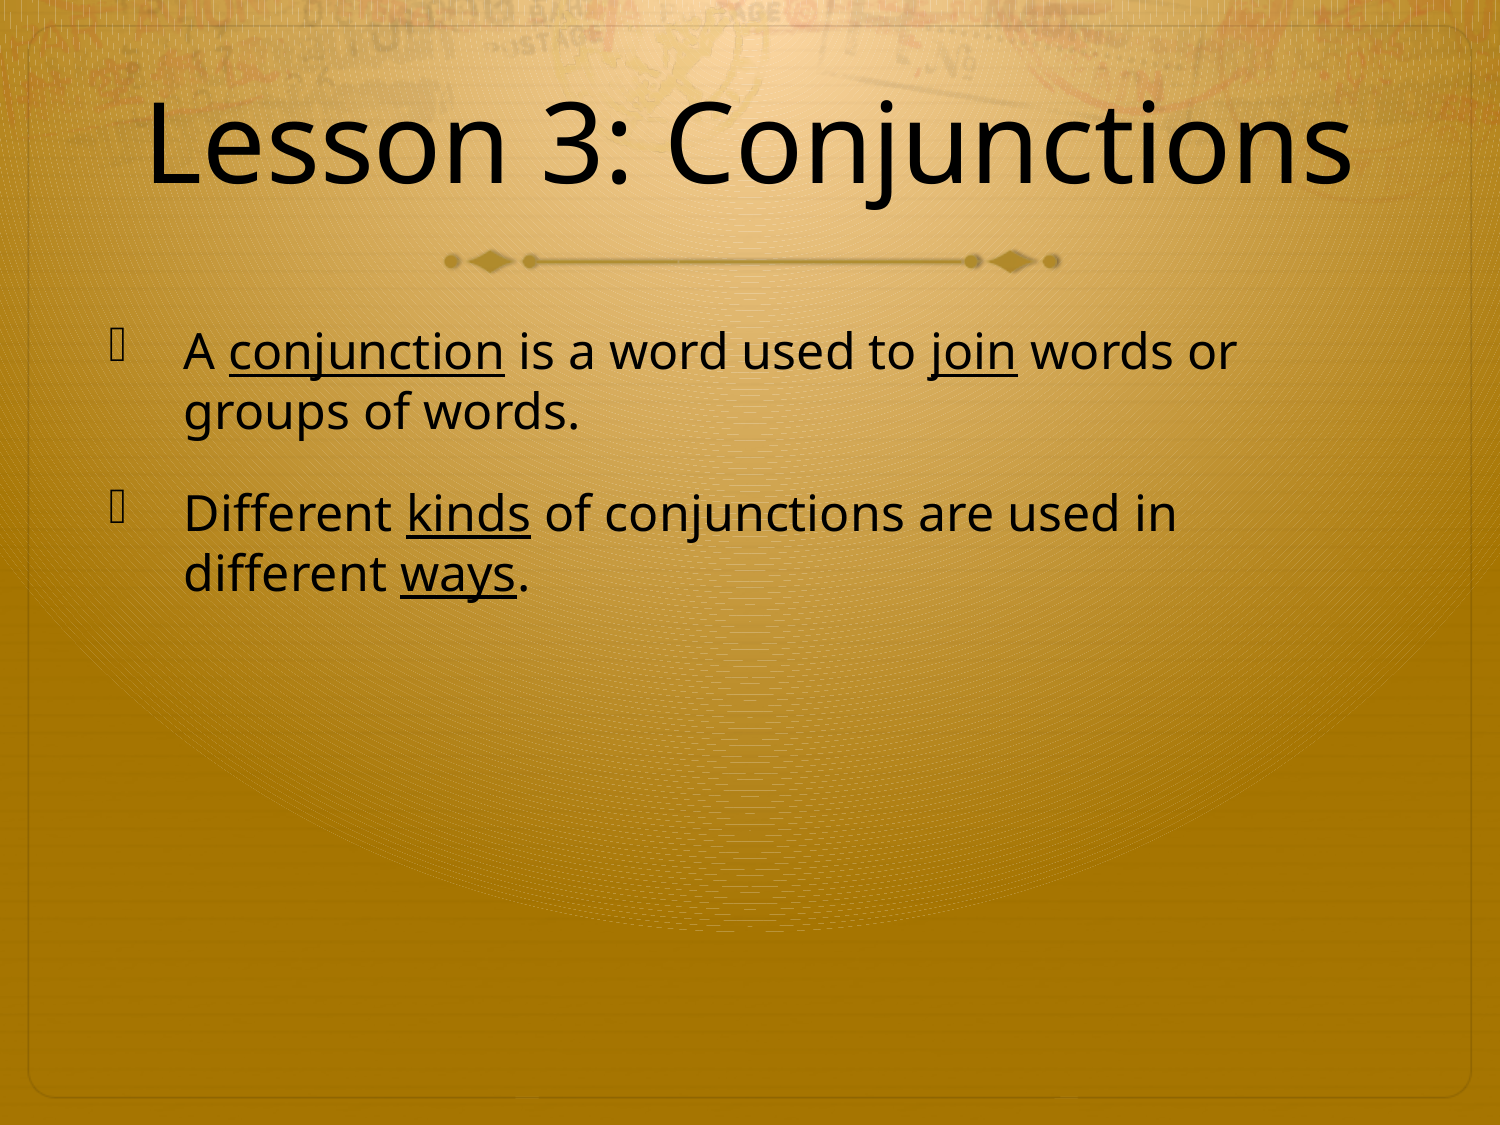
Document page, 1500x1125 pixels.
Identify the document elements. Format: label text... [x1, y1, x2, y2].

title Lesson 3: Conjunctions [93, 45, 1407, 233]
list A conjunction is a word used to join words or groups of words. Different kinds of conjunctions are used in different ways. [93, 312, 1407, 988]
picture [0, 0, 1500, 1125]
